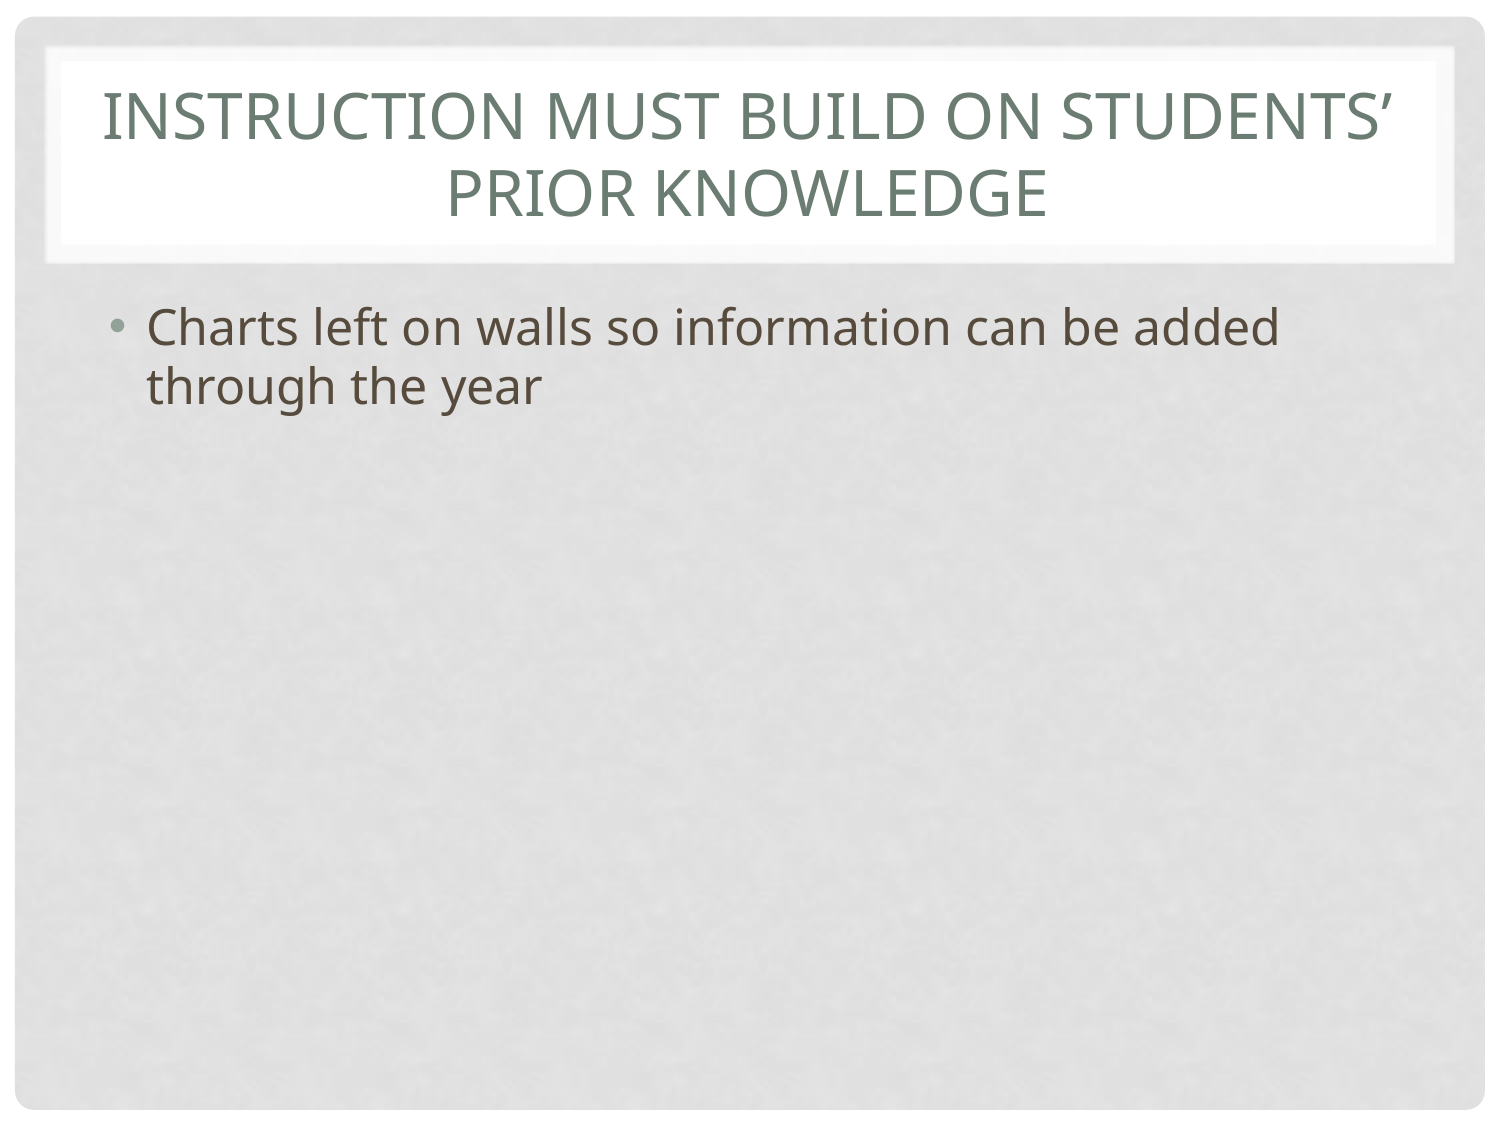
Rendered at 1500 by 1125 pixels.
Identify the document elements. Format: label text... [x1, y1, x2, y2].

list Charts left on walls so information can be added through the year [75, 287, 1425, 1005]
title Instruction must build on students’ prior knowledge [69, 66, 1425, 238]
